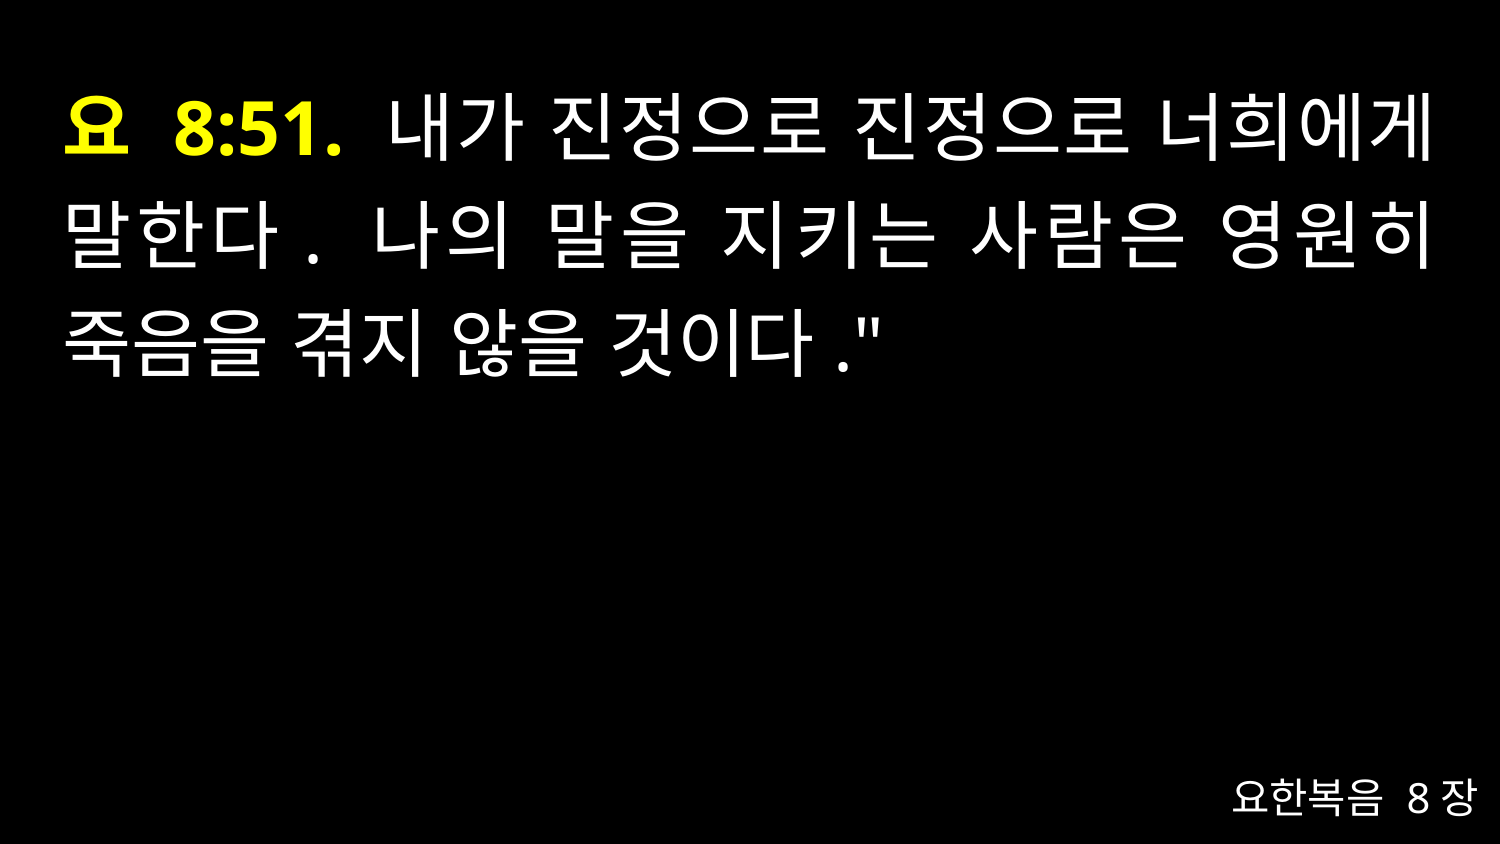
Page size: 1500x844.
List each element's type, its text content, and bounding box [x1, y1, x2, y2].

title 요 8:51. 내가 진정으로 진정으로 너희에게 말한다. 나의 말을 지키는 사람은 영원히 죽음을 겪지 않을 것이다." [0, 0, 1500, 844]
subtitle 요한복음 8장 [916, 770, 1500, 844]
